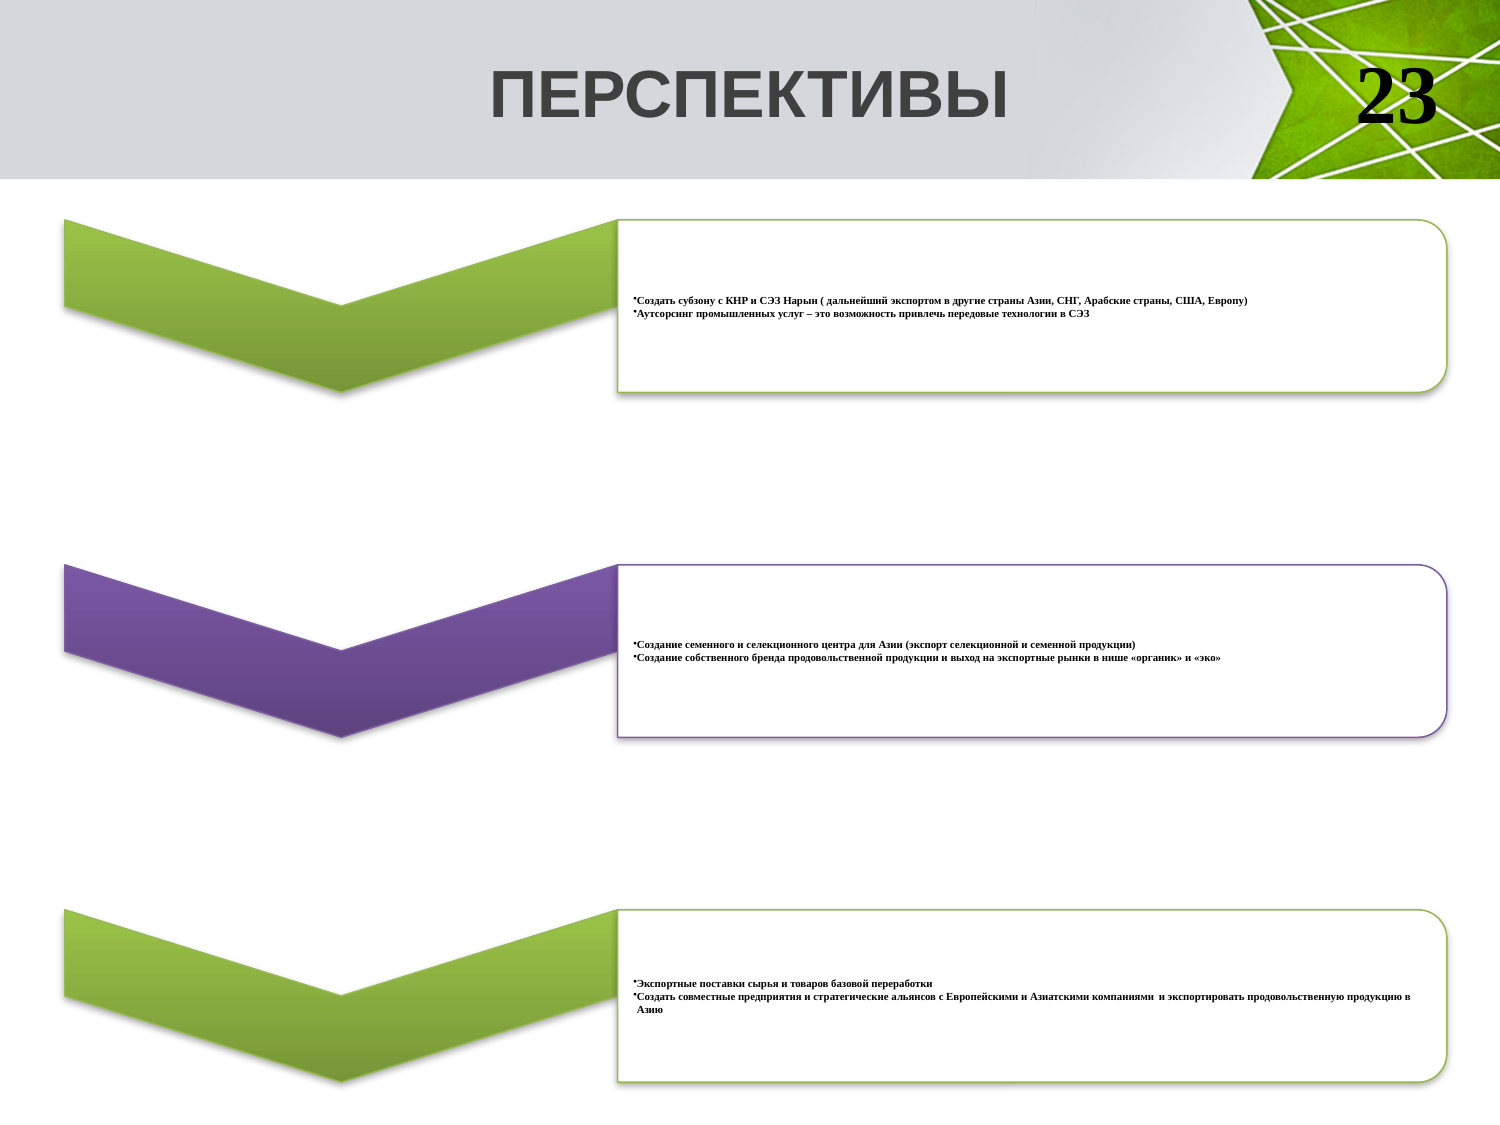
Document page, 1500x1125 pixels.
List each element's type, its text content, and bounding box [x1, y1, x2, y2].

picture [0, 179, 1500, 1125]
text_box 23 [1340, 32, 1459, 148]
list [64, 219, 1447, 1083]
title ПЕРСПЕКТИВЫ [0, 2, 1500, 179]
